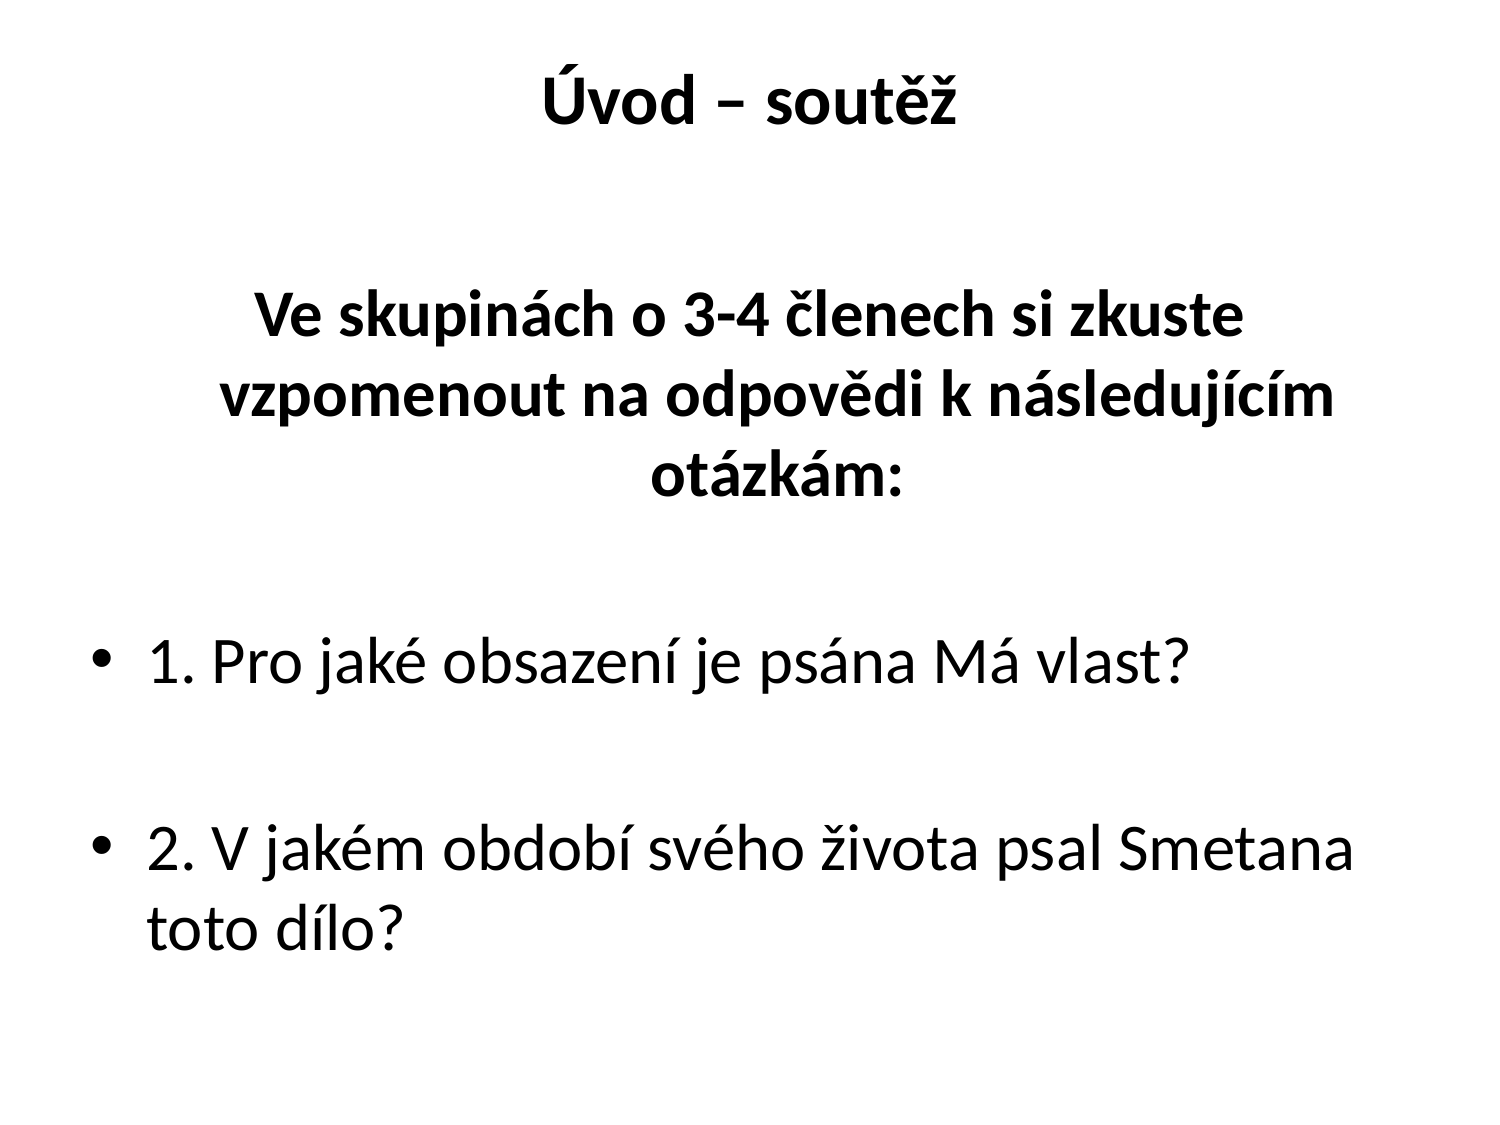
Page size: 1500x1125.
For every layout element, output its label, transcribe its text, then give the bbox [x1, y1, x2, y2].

title Úvod – soutěž [75, 45, 1425, 233]
list Ve skupinách o 3-4 členech si zkuste vzpomenout na odpovědi k následujícím otázkám: 1. Pro jaké obsazení je psána Má vlast? 2. V jakém období svého života psal Smetana toto dílo? [75, 262, 1425, 1005]
